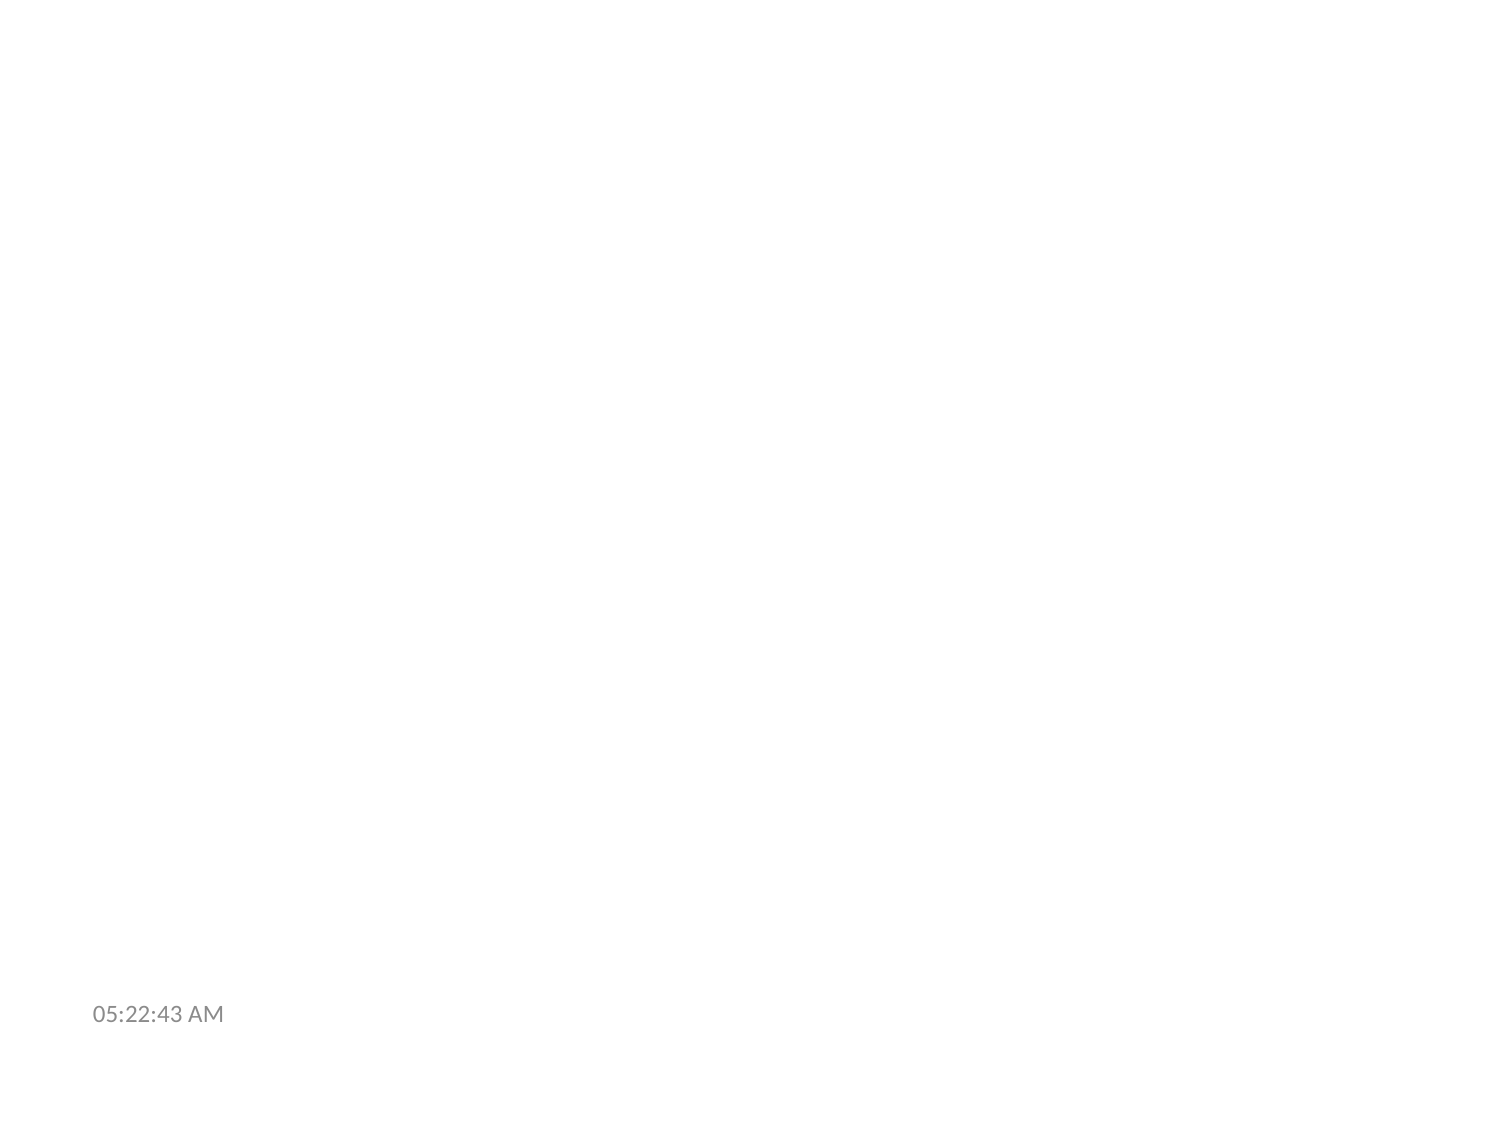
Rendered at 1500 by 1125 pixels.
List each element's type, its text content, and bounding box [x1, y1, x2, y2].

text_box 3:35:09 PM [77, 982, 428, 1043]
